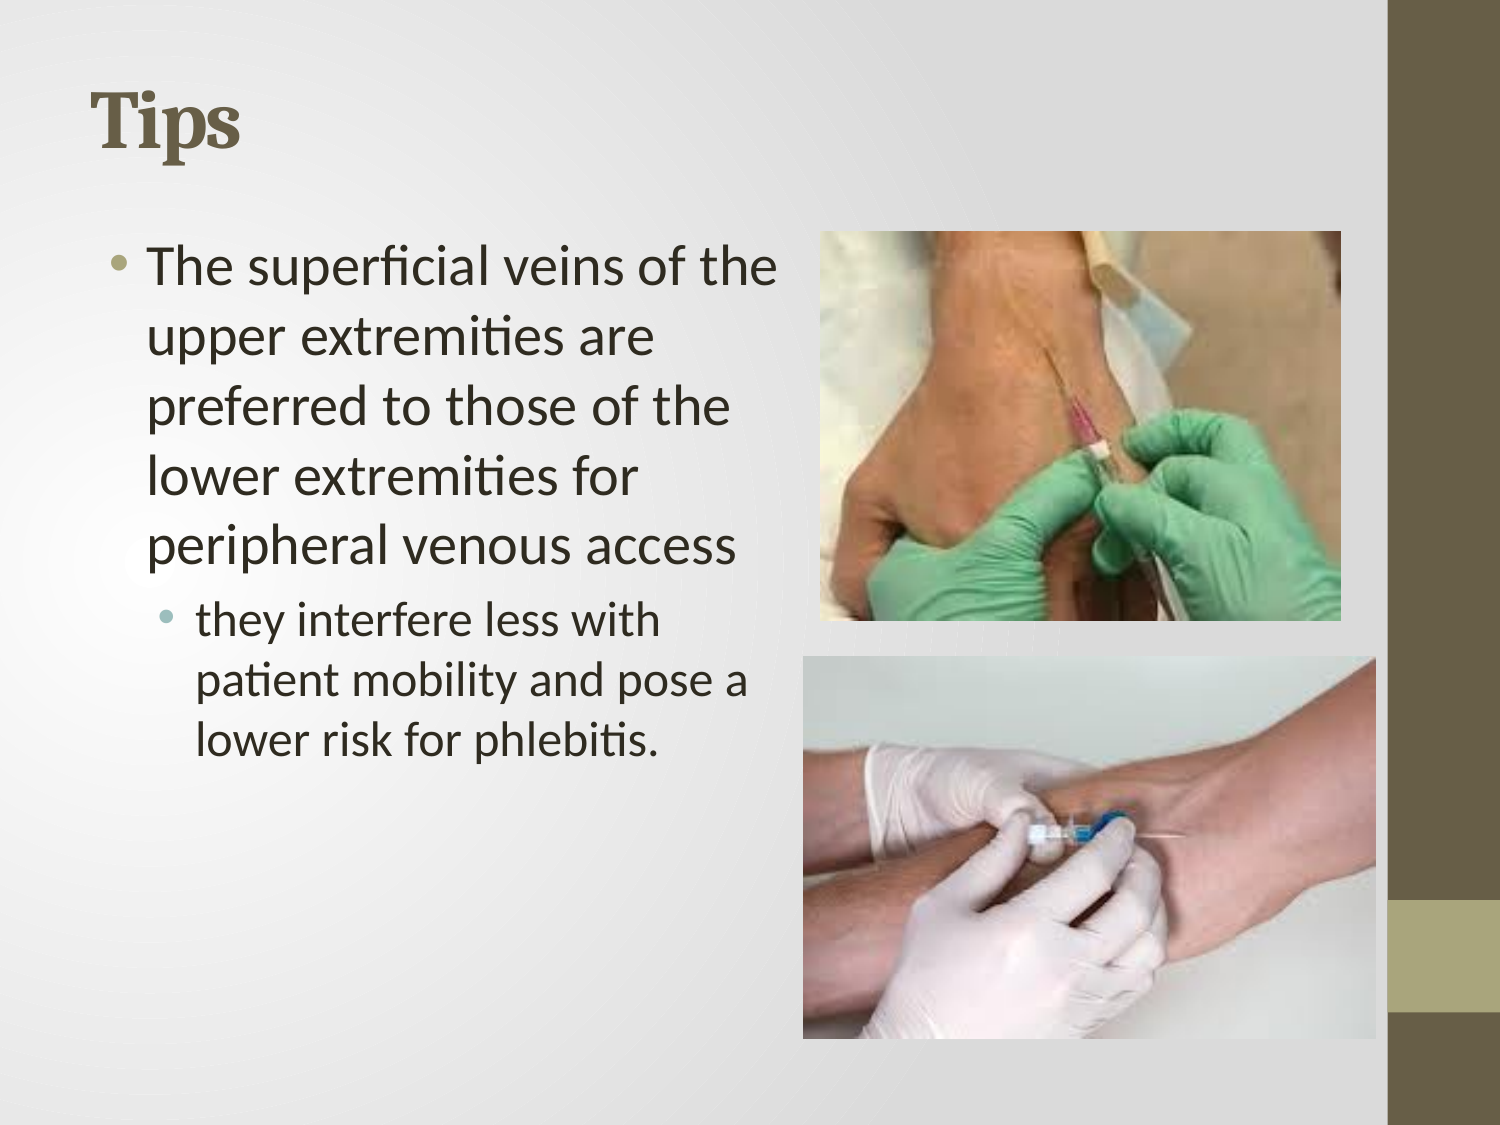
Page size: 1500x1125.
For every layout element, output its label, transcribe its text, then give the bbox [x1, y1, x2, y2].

title Tips [75, 45, 1353, 185]
list The superficial veins of the upper extremities are preferred to those of the lower extremities for peripheral venous access they interfere less with patient mobility and pose a lower risk for phlebitis. [75, 219, 833, 1050]
picture [802, 656, 1377, 1039]
picture [820, 231, 1342, 621]
